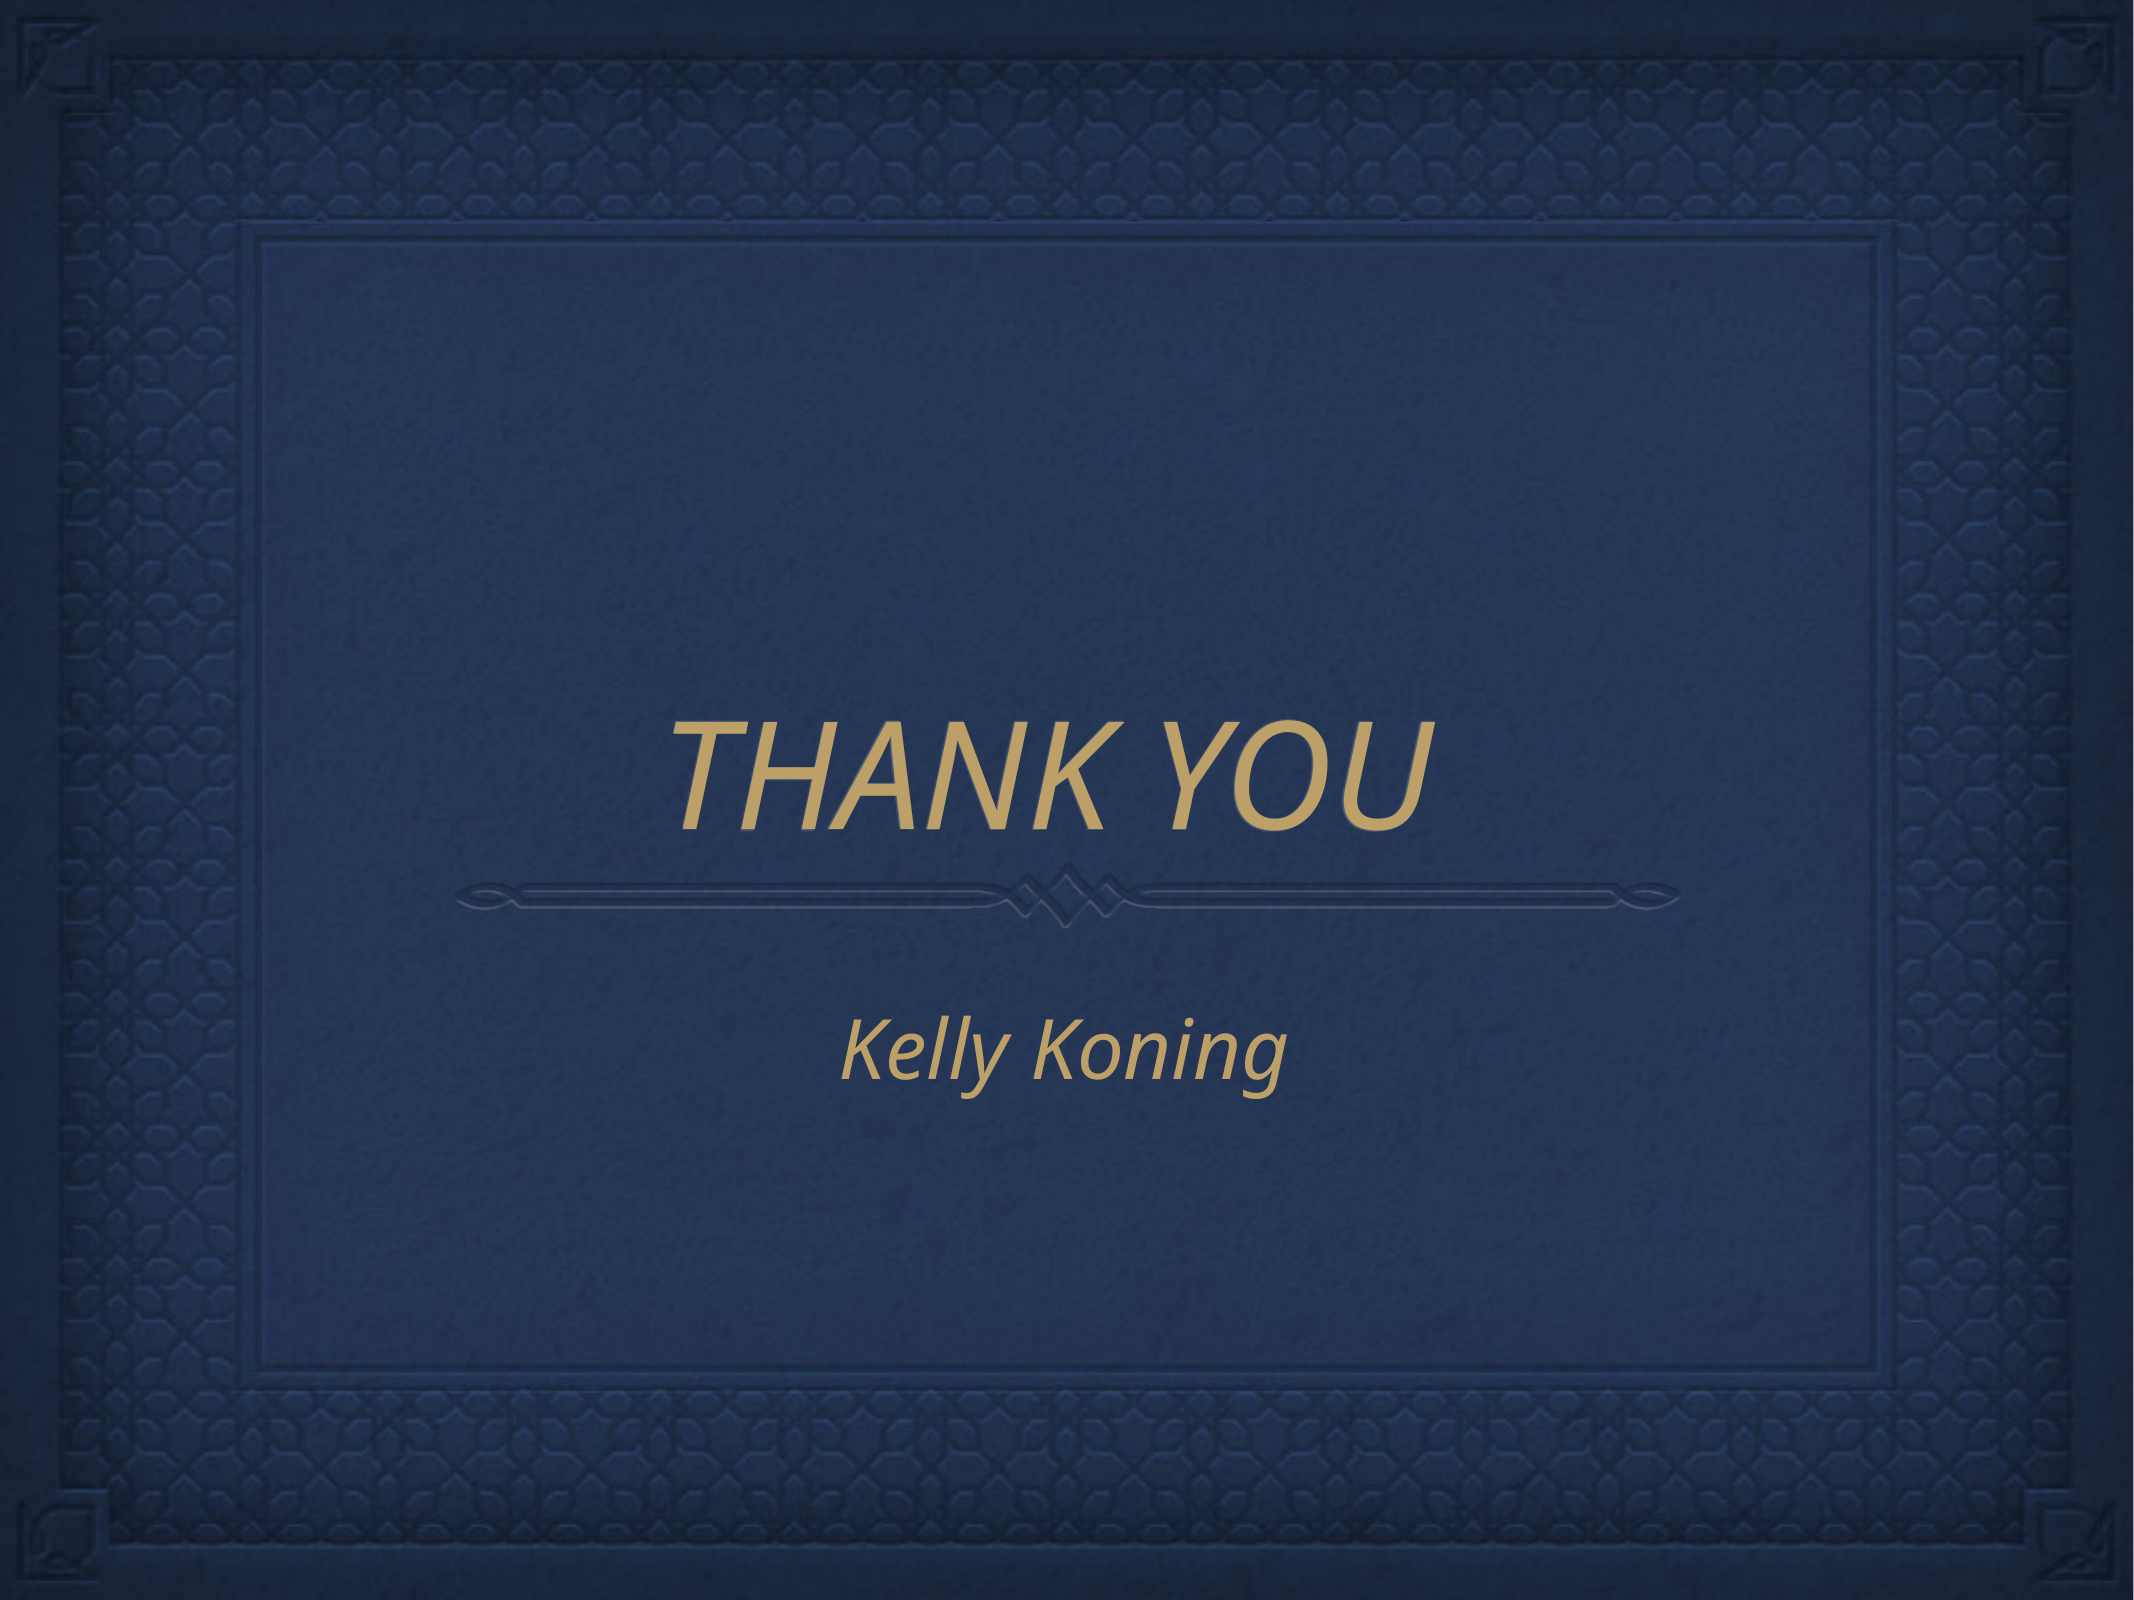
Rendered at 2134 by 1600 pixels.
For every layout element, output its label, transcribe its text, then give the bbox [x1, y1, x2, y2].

picture [0, 0, 2134, 1600]
list THANK YOU [301, 634, 1832, 966]
text_box Kelly Koning [718, 987, 1411, 1105]
